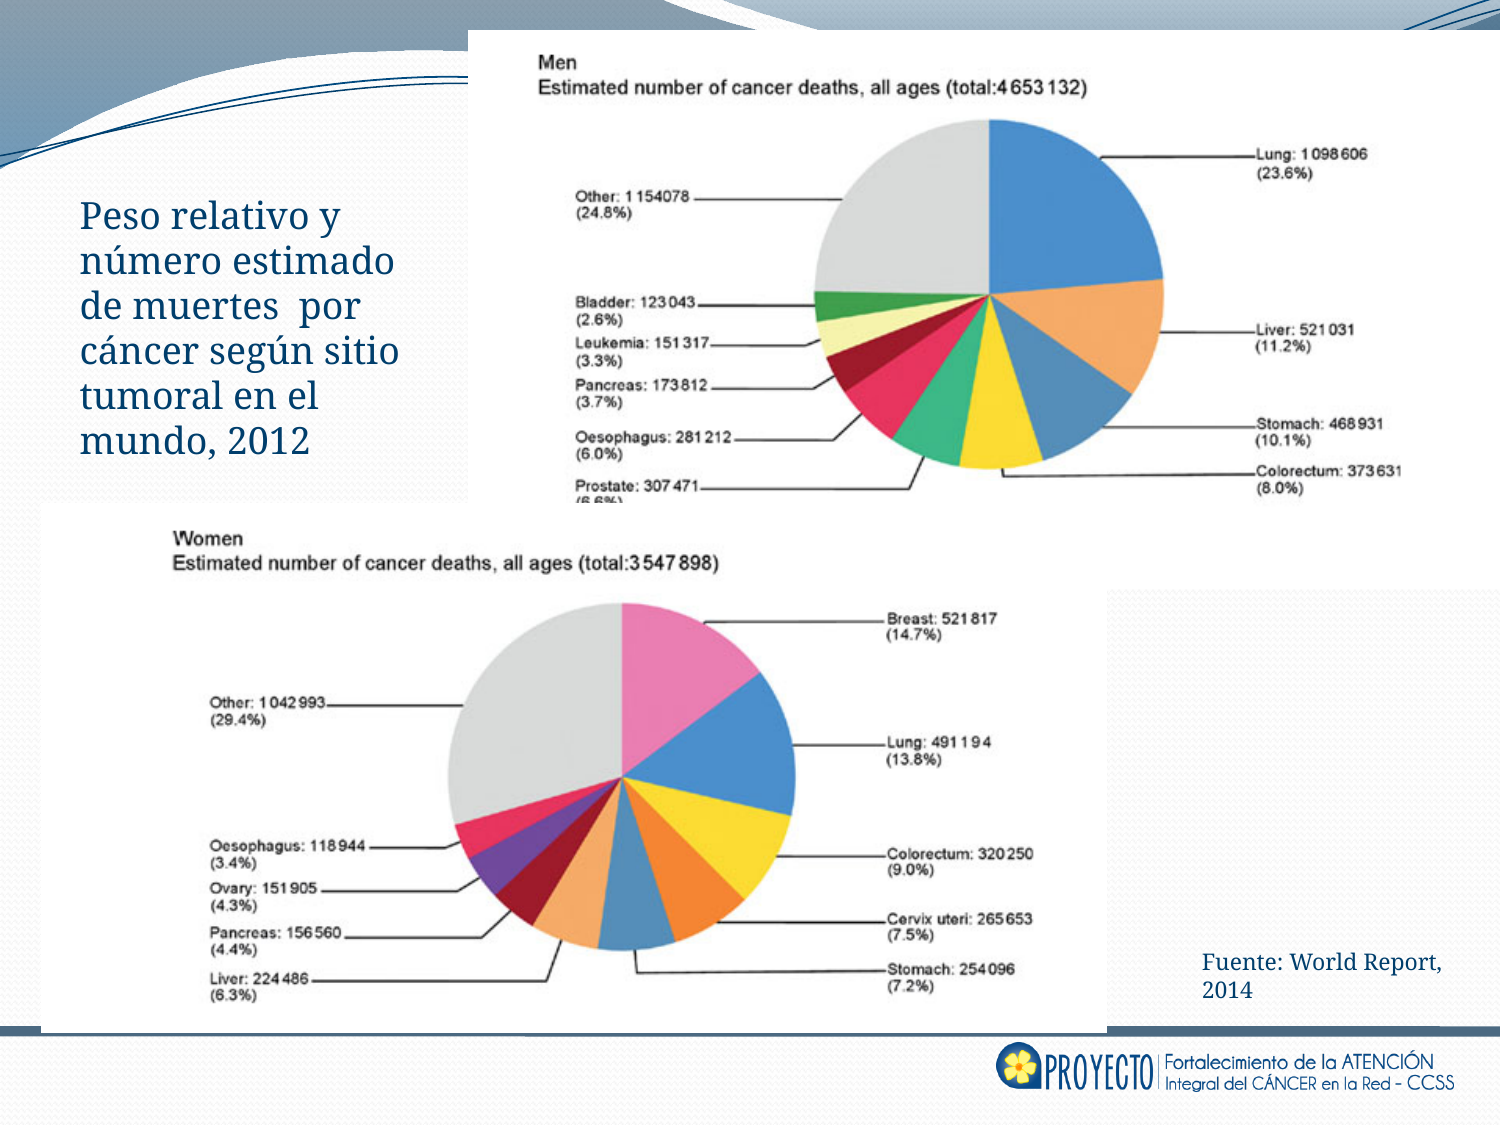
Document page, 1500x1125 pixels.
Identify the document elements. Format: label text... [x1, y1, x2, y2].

text_box Peso relativo y número estimado de muertes por cáncer según sitio tumoral en el mundo, 2012 [64, 184, 420, 470]
text_box Fuente: World Report, 2014 [1187, 940, 1471, 1011]
picture [996, 1042, 1454, 1092]
picture [41, 30, 1500, 1034]
